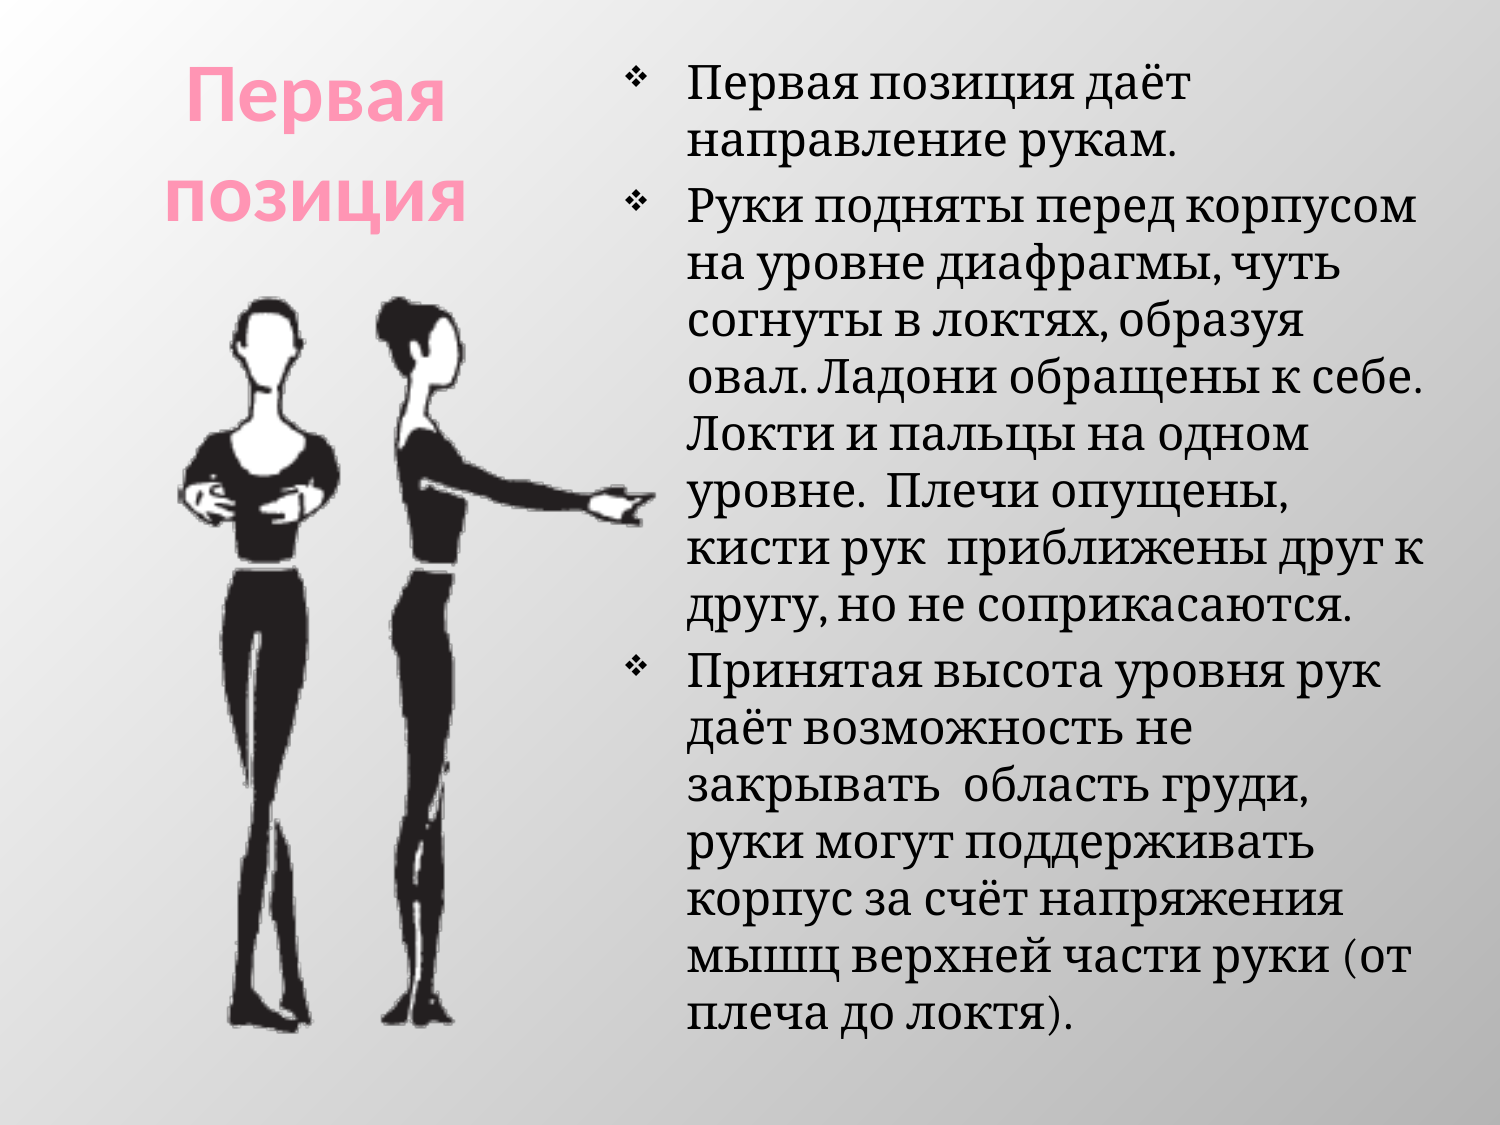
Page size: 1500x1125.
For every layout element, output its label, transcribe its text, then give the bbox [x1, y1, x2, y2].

title Первая позиция [53, 54, 581, 246]
picture [170, 290, 664, 1039]
list Первая позиция даёт направление рукам. Руки подняты перед корпусом на уровне диафрагмы, чуть согнуты в локтях, образуя овал. Ладони обращены к себе. Локти и пальцы на одном уровне. Плечи опущены, кисти рук приближены друг к другу, но не соприкасаются. Принятая высота уровня рук даёт возможность не закрывать область груди, руки могут поддерживать корпус за счёт напряжения мышц верхней части руки (от плеча до локтя). [586, 44, 1447, 1059]
